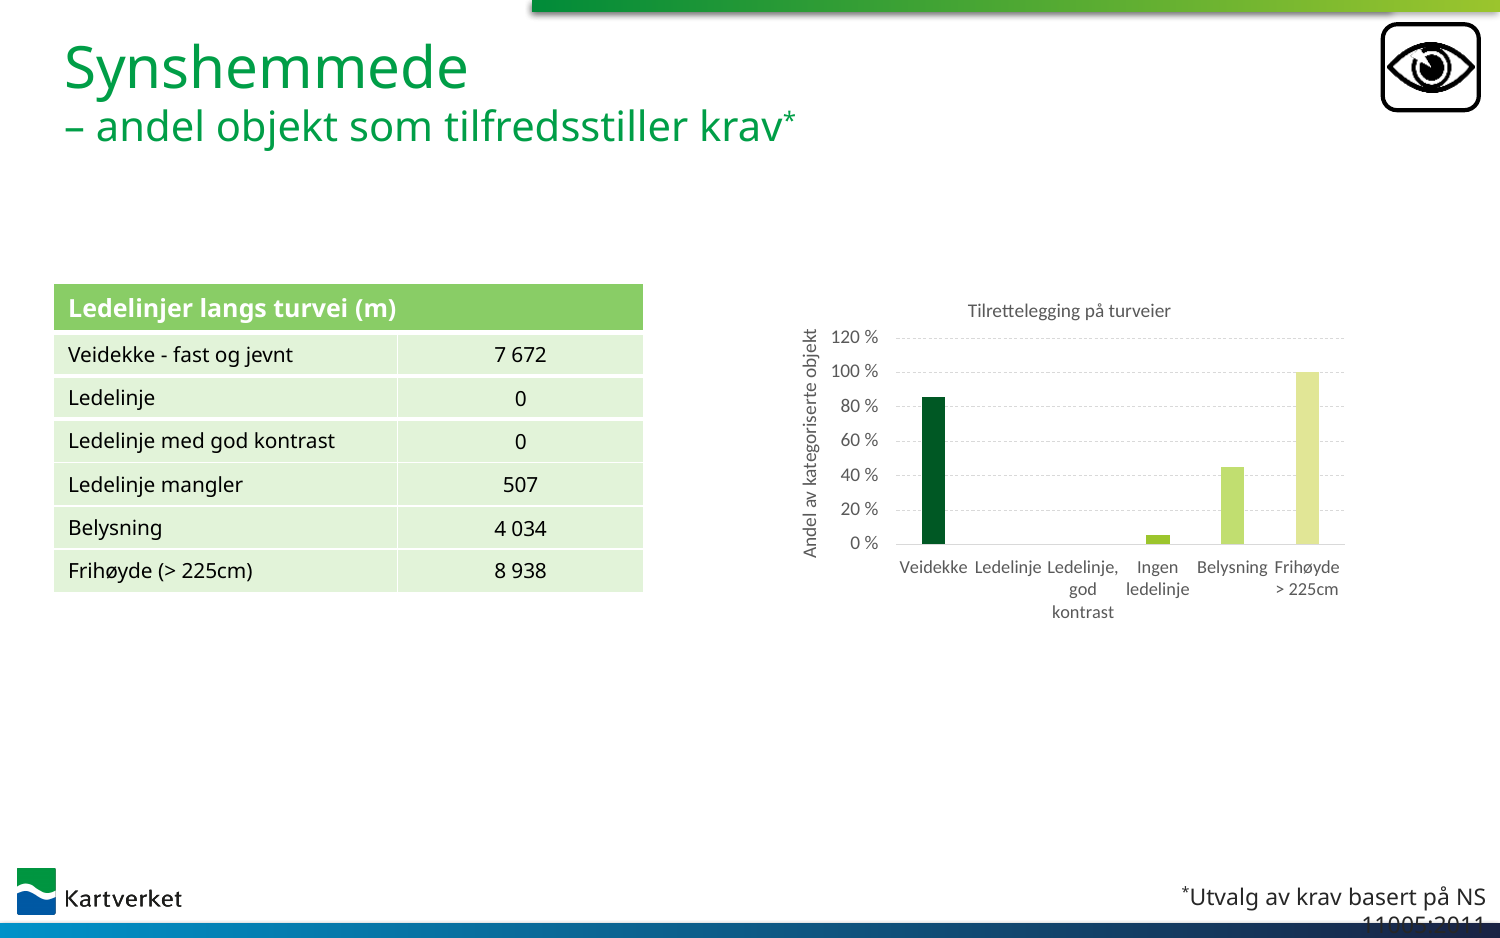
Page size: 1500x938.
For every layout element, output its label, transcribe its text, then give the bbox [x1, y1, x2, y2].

table_cell Ledelinje [54, 378, 397, 417]
table_header Ledelinjer langs turvei (m) [54, 284, 643, 330]
text_box *Utvalg av krav basert på NS 11005:2011 [1068, 873, 1500, 938]
table_cell Frihøyde (> 225cm) [54, 550, 397, 592]
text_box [1382, 24, 1480, 111]
table_cell Ledelinje med god kontrast [54, 421, 397, 462]
table_cell 8 938 [398, 550, 643, 592]
table_cell 4 034 [398, 507, 643, 548]
table_cell Veidekke - fast og jevnt [54, 335, 397, 374]
table_cell 7 672 [398, 335, 643, 374]
table_cell Ledelinje mangler [54, 463, 397, 505]
table_cell 0 [398, 378, 643, 417]
picture [791, 291, 1348, 630]
table_cell 507 [398, 463, 643, 505]
table_cell 0 [398, 421, 643, 462]
table_cell Belysning [54, 507, 397, 548]
text_box Synshemmede – andel objekt som tilfredsstiller krav* [49, 24, 1431, 158]
